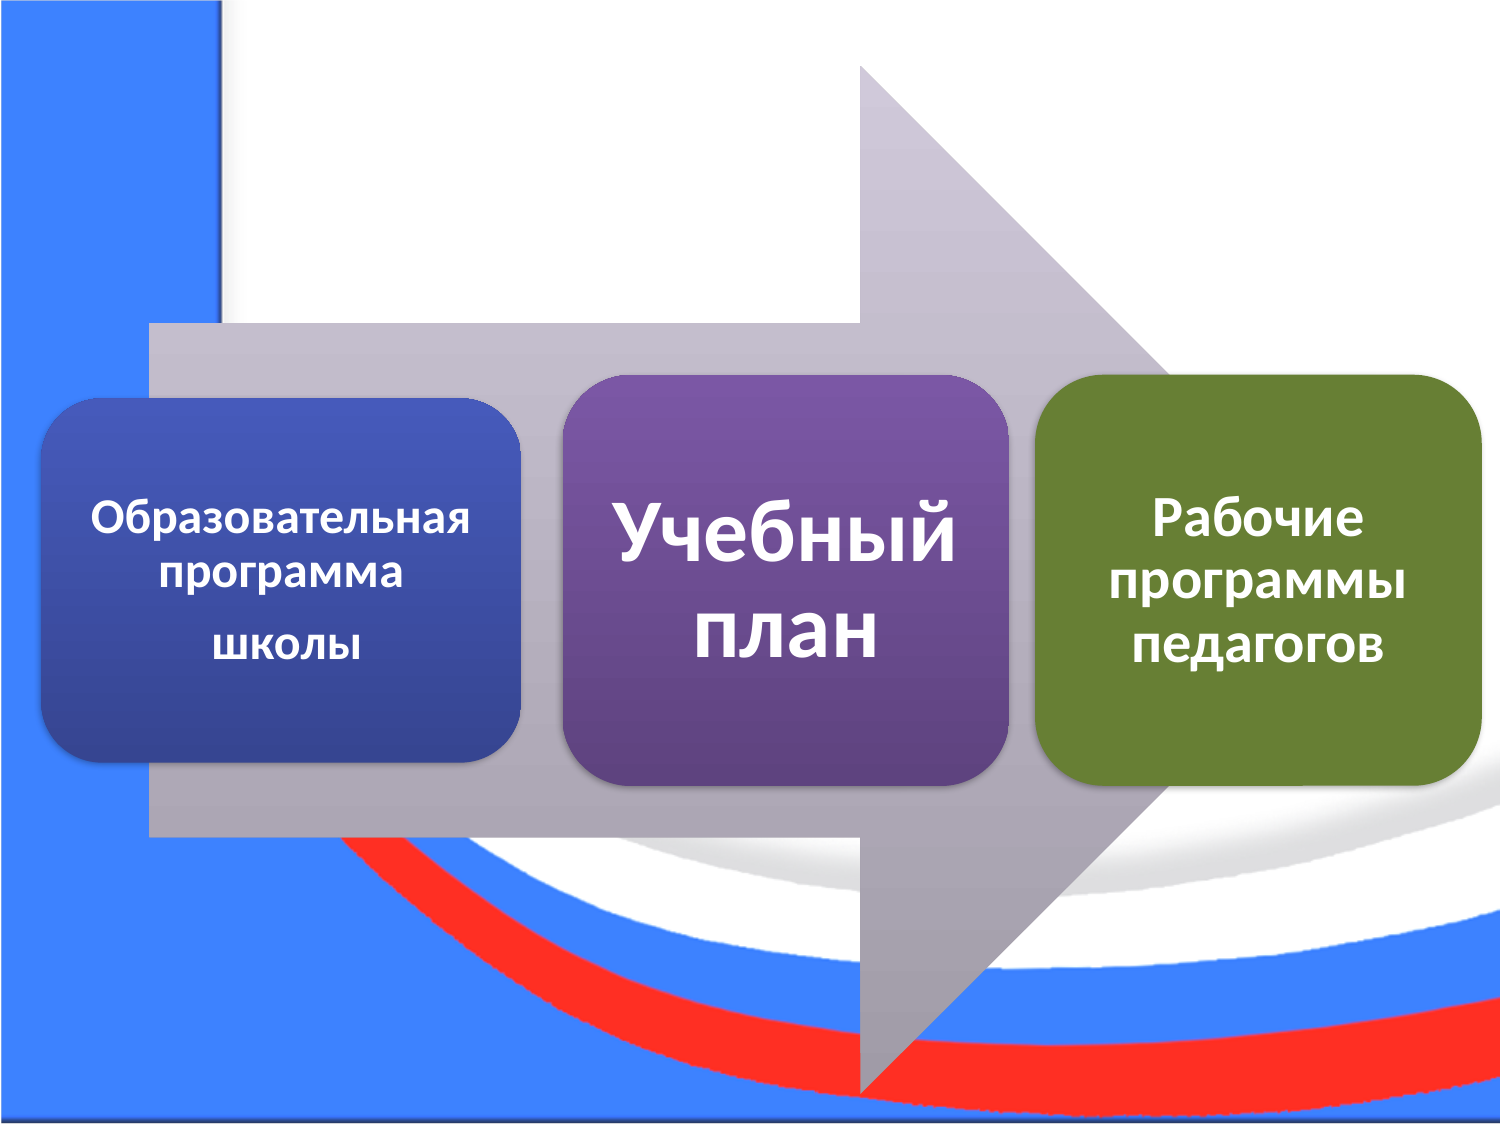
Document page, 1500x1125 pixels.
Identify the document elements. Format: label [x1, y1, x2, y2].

list [41, 66, 1483, 1095]
picture [0, 0, 1500, 1125]
